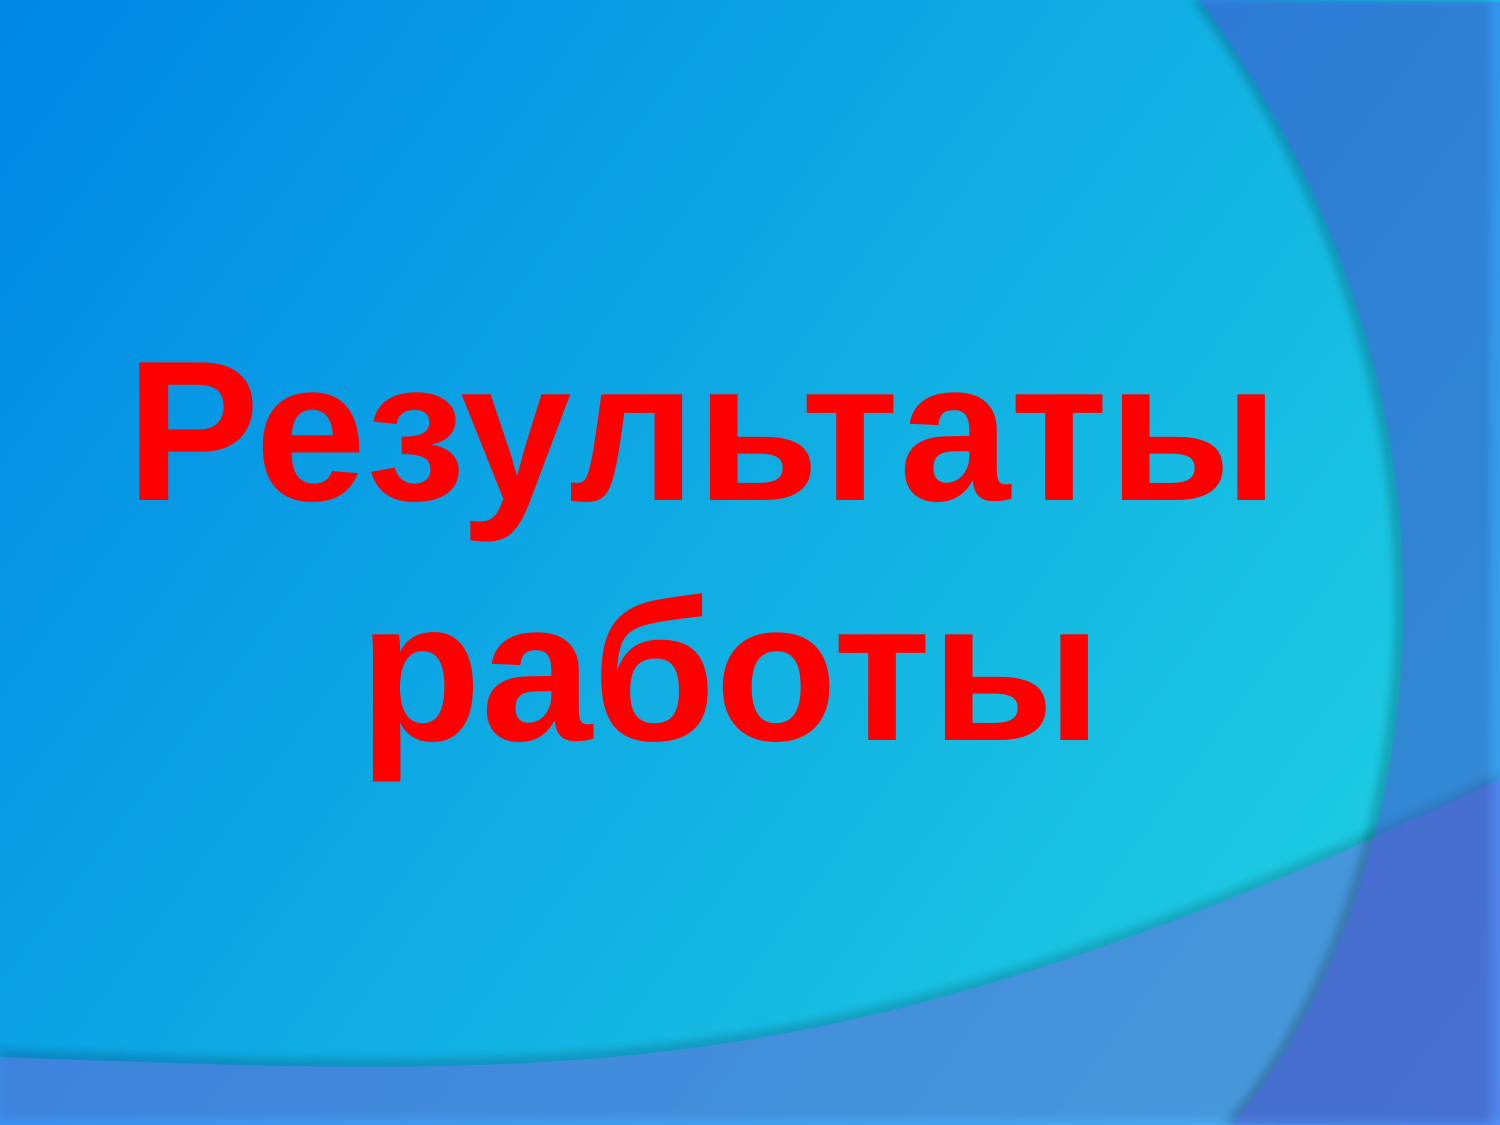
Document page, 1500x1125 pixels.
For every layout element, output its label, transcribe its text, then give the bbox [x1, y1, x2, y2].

text_box Результаты работы [111, 292, 1350, 788]
